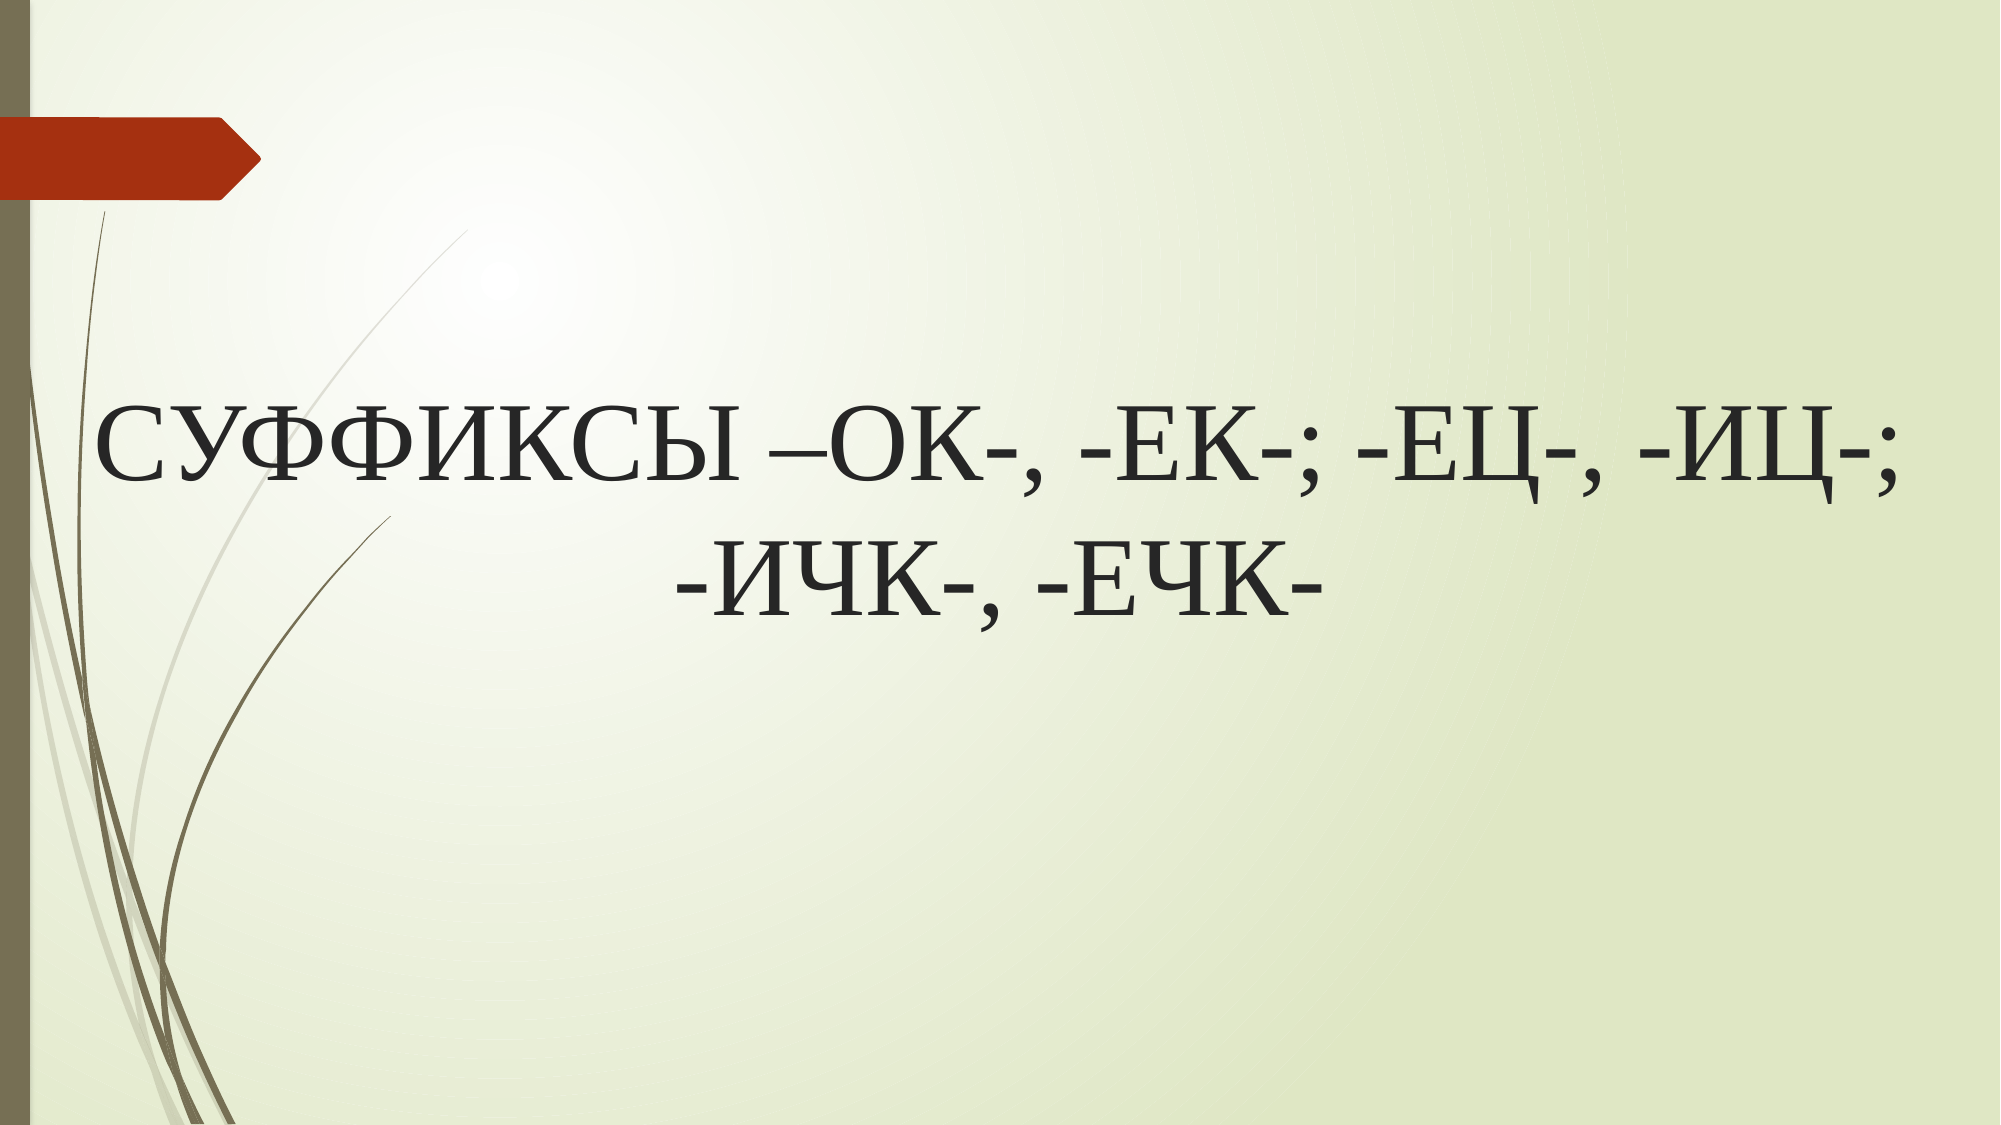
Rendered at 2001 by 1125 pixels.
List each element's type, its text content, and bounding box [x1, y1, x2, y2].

title СУФФИКСЫ –ОК-, -ЕК-; -ЕЦ-, -ИЦ-; -ИЧК-, -ЕЧК- [61, 360, 1939, 740]
